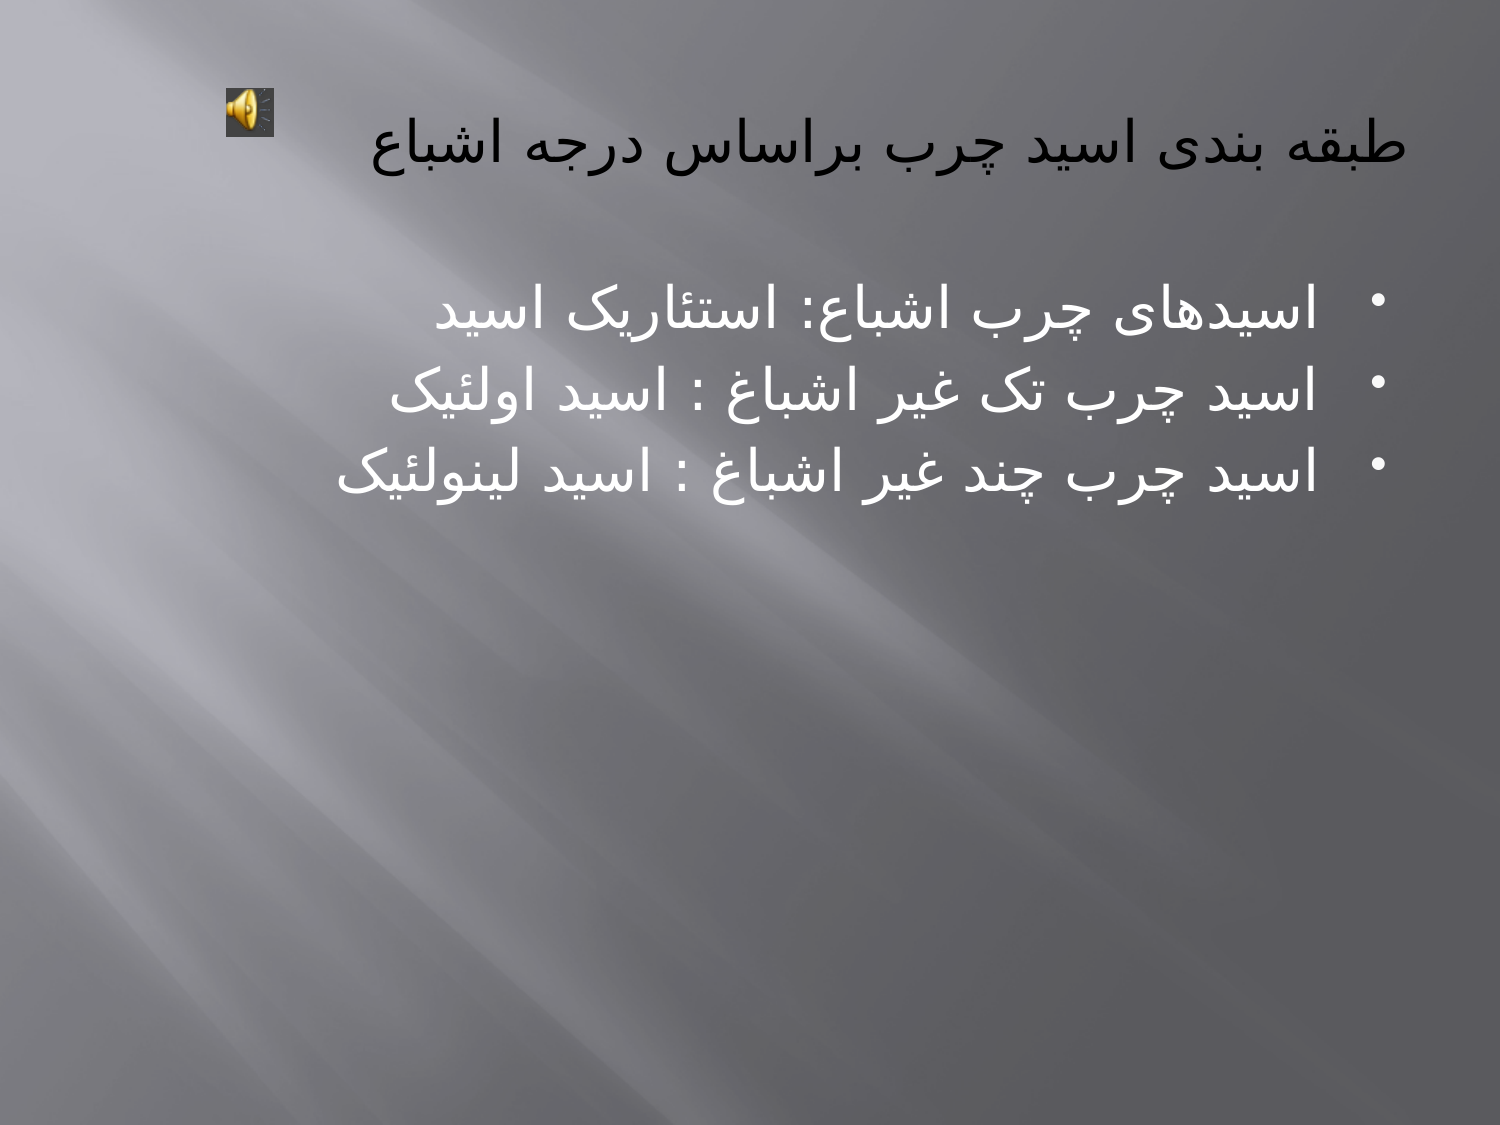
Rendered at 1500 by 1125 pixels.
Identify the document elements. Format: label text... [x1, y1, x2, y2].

list اسیدهای چرب اشباع: استئاریک اسید اسید چرب تک غیر اشباغ : اسید اولئیک اسید چرب چند غیر اشباغ : اسید لینولئیک [75, 262, 1425, 1035]
title طبقه بندی اسید چرب براساس درجه اشباع [75, 45, 1425, 233]
picture [224, 87, 276, 138]
